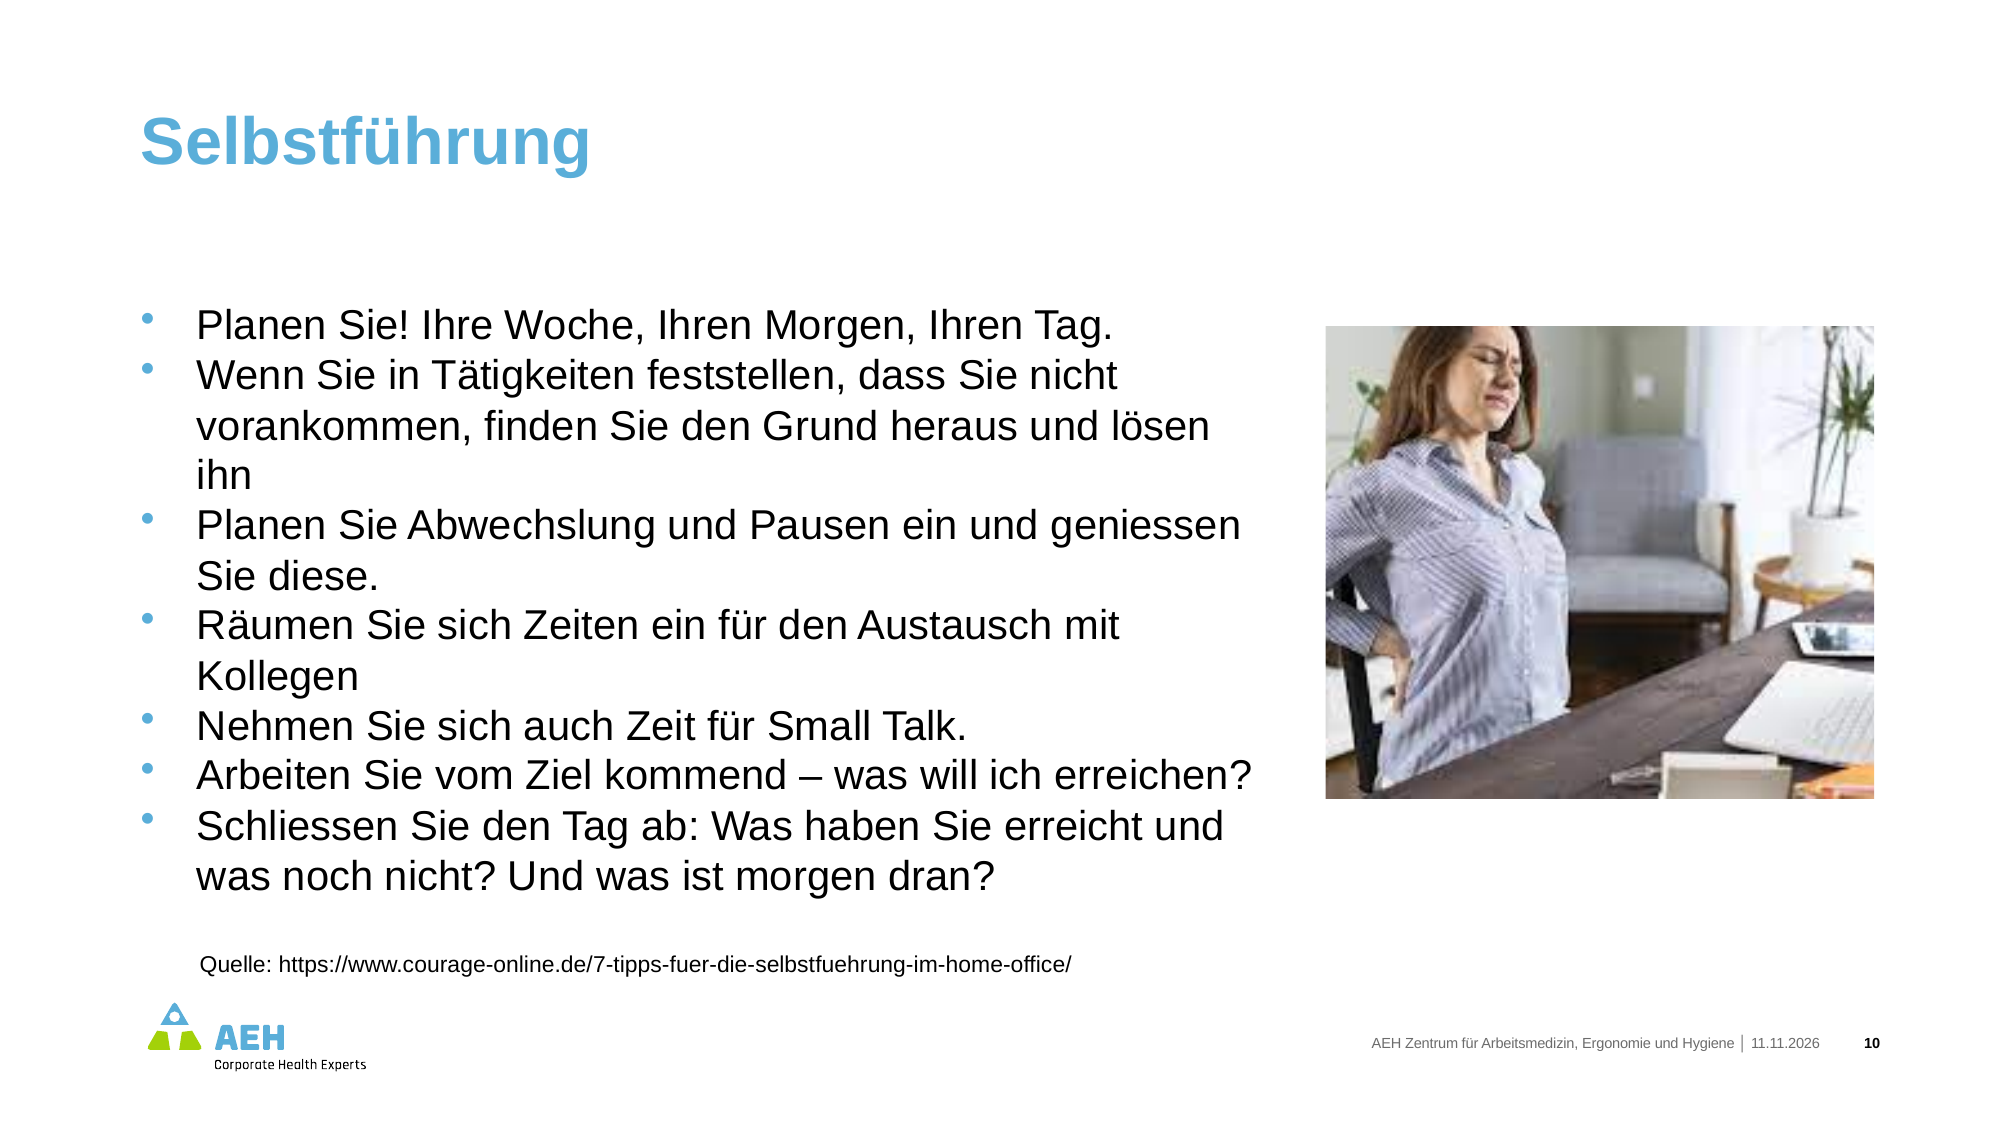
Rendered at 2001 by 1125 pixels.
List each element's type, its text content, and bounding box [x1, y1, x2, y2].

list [1325, 326, 1875, 799]
title Selbstführung [125, 89, 1886, 257]
list Planen Sie! Ihre Woche, Ihren Morgen, Ihren Tag. Wenn Sie in Tätigkeiten feststellen, dass Sie nicht vorankommen, finden Sie den Grund heraus und lösen ihn Planen Sie Abwechslung und Pausen ein und geniessen Sie diese. Räumen Sie sich Zeiten ein für den Austausch mit Kollegen Nehmen Sie sich auch Zeit für Small Talk. Arbeiten Sie vom Ziel kommend – was will ich erreichen? Schliessen Sie den Tag ab: Was haben Sie erreicht und was noch nicht? Und was ist morgen dran? [125, 290, 1284, 1000]
text_box Quelle: https://www.courage-online.de/7-tipps-fuer-die-selbstfuehrung-im-home-office/ [184, 942, 1185, 985]
